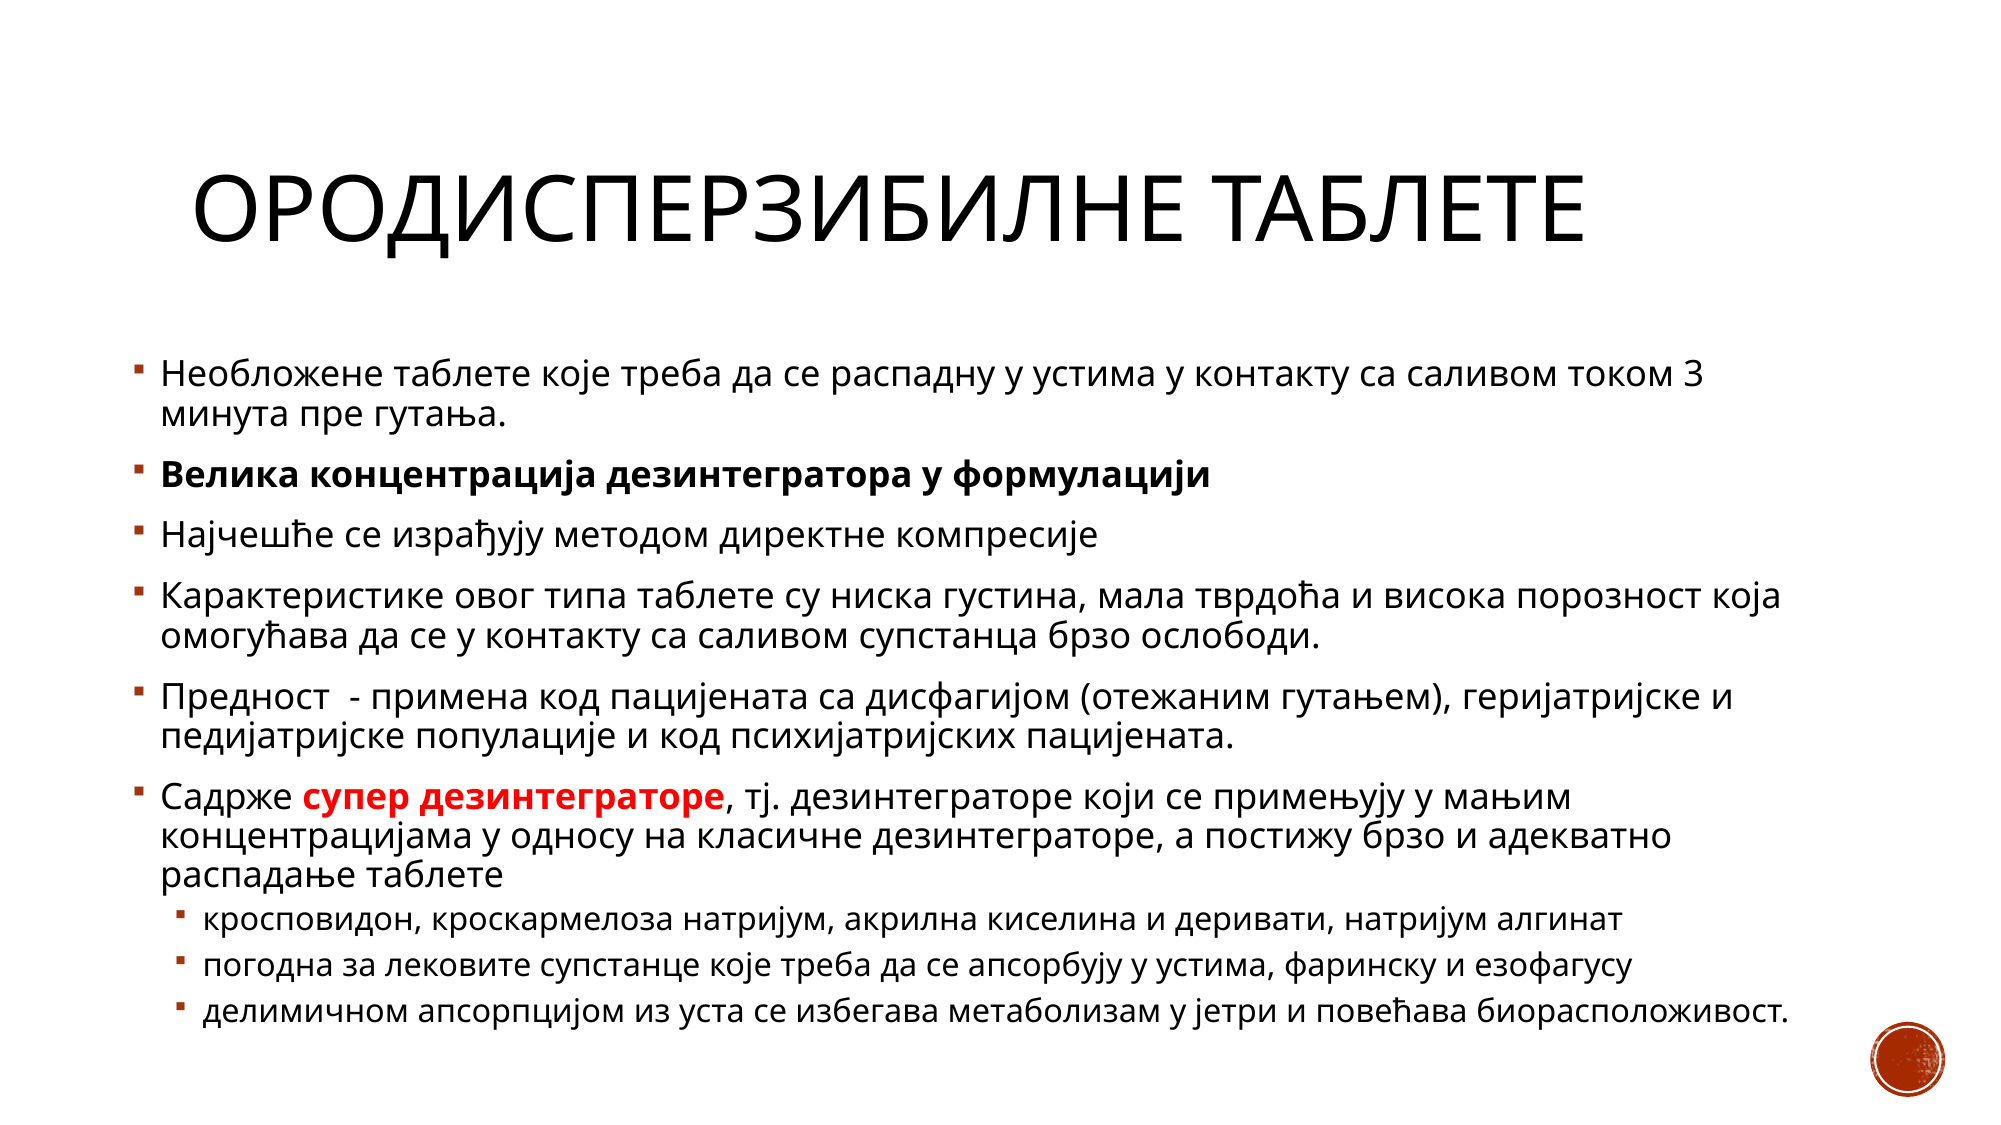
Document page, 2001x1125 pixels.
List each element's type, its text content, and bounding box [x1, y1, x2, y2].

title ОРОДисперзибилне таблете [175, 79, 1826, 344]
list Необложене таблете које треба да се распадну у устима у контакту са саливом током 3 минута пре гутања. Велика концентрација дезинтегратора у формулацији Најчешће се израђују методом директне компресије Карактеристике овог типа таблете су ниска густина, мала тврдоћа и висока порозност која омогућава да се у контакту са саливом супстанца брзо ослободи. Предност - примена код пацијената са дисфагијом (отежаним гутањем), геријатријске и педијатријске популације и код психијатријских пацијената. Садрже супер дезинтеграторе, тј. дезинтеграторе који се примењују у мањим концентрацијама у односу на класичне дезинтеграторе, а постижу брзо и адекватно распадање таблете кросповидон, кроскармелоза натријум, акрилна киселина и деривати, натријум алгинат погодна за лековите супстанце које треба да се апсорбују у устима, фаринску и езофагусу делимичном апсорпцијом из уста се избегава метаболизам у јетри и повећава биорасположивост. [116, 348, 1826, 1046]
